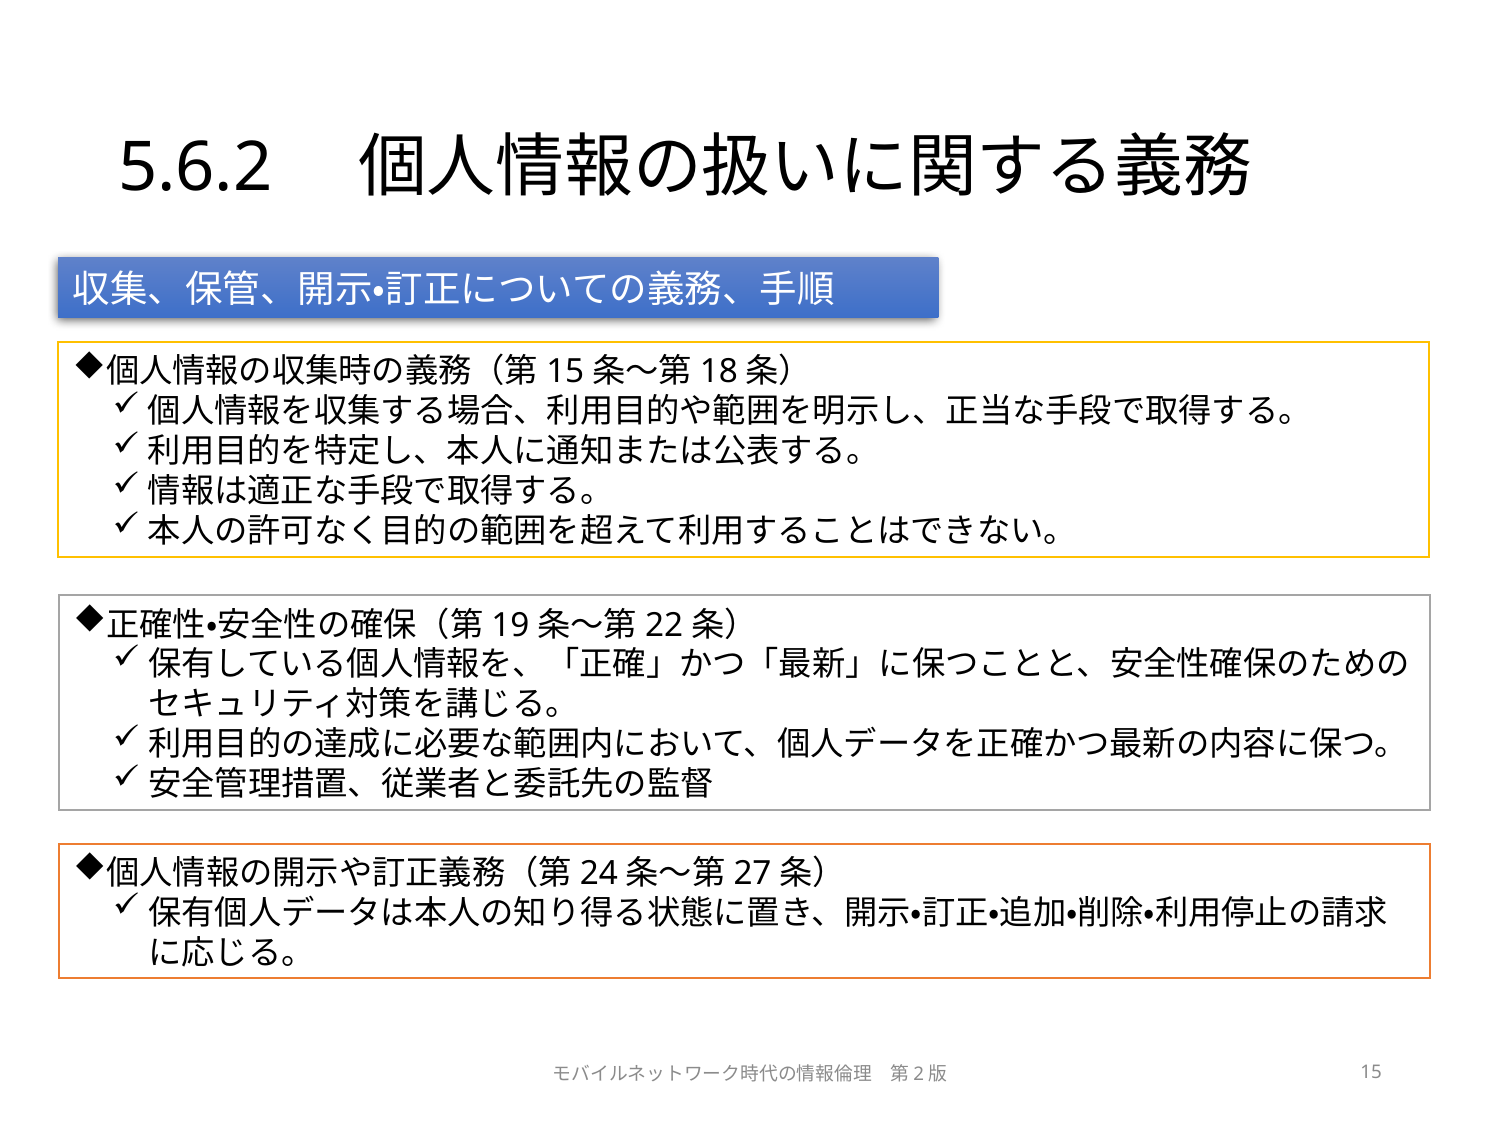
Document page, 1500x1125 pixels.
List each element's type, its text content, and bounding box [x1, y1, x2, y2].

text_box 個人情報の収集時の義務（第15条～第18条） 個人情報を収集する場合、利用目的や範囲を明示し、正当な手段で取得する。 利用目的を特定し、本人に通知または公表する。 情報は適正な手段で取得する。 本人の許可なく目的の範囲を超えて利用することはできない。 [57, 341, 1430, 558]
text_box 個人情報の開示や訂正義務（第24条～第27条） 保有個人データは本人の知り得る状態に置き、開示・訂正・追加・削除・利用停止の請求に応じる。 [58, 843, 1431, 979]
slide_number 15 [1059, 1042, 1397, 1103]
text_box 正確性・安全性の確保（第19条～第22条） 保有している個人情報を、「正確」かつ「最新」に保つことと、安全性確保のためのセキュリティ対策を講じる。 利用目的の達成に必要な範囲内において、個人データを正確かつ最新の内容に保つ。 安全管理措置、従業者と委託先の監督 [58, 594, 1431, 811]
footer モバイルネットワーク時代の情報倫理 第2版 [496, 1042, 1004, 1103]
text_box 収集、保管、開示・訂正についての義務、手順 [58, 257, 939, 318]
title 5.6.2 個人情報の扱いに関する義務 [103, 59, 1397, 278]
